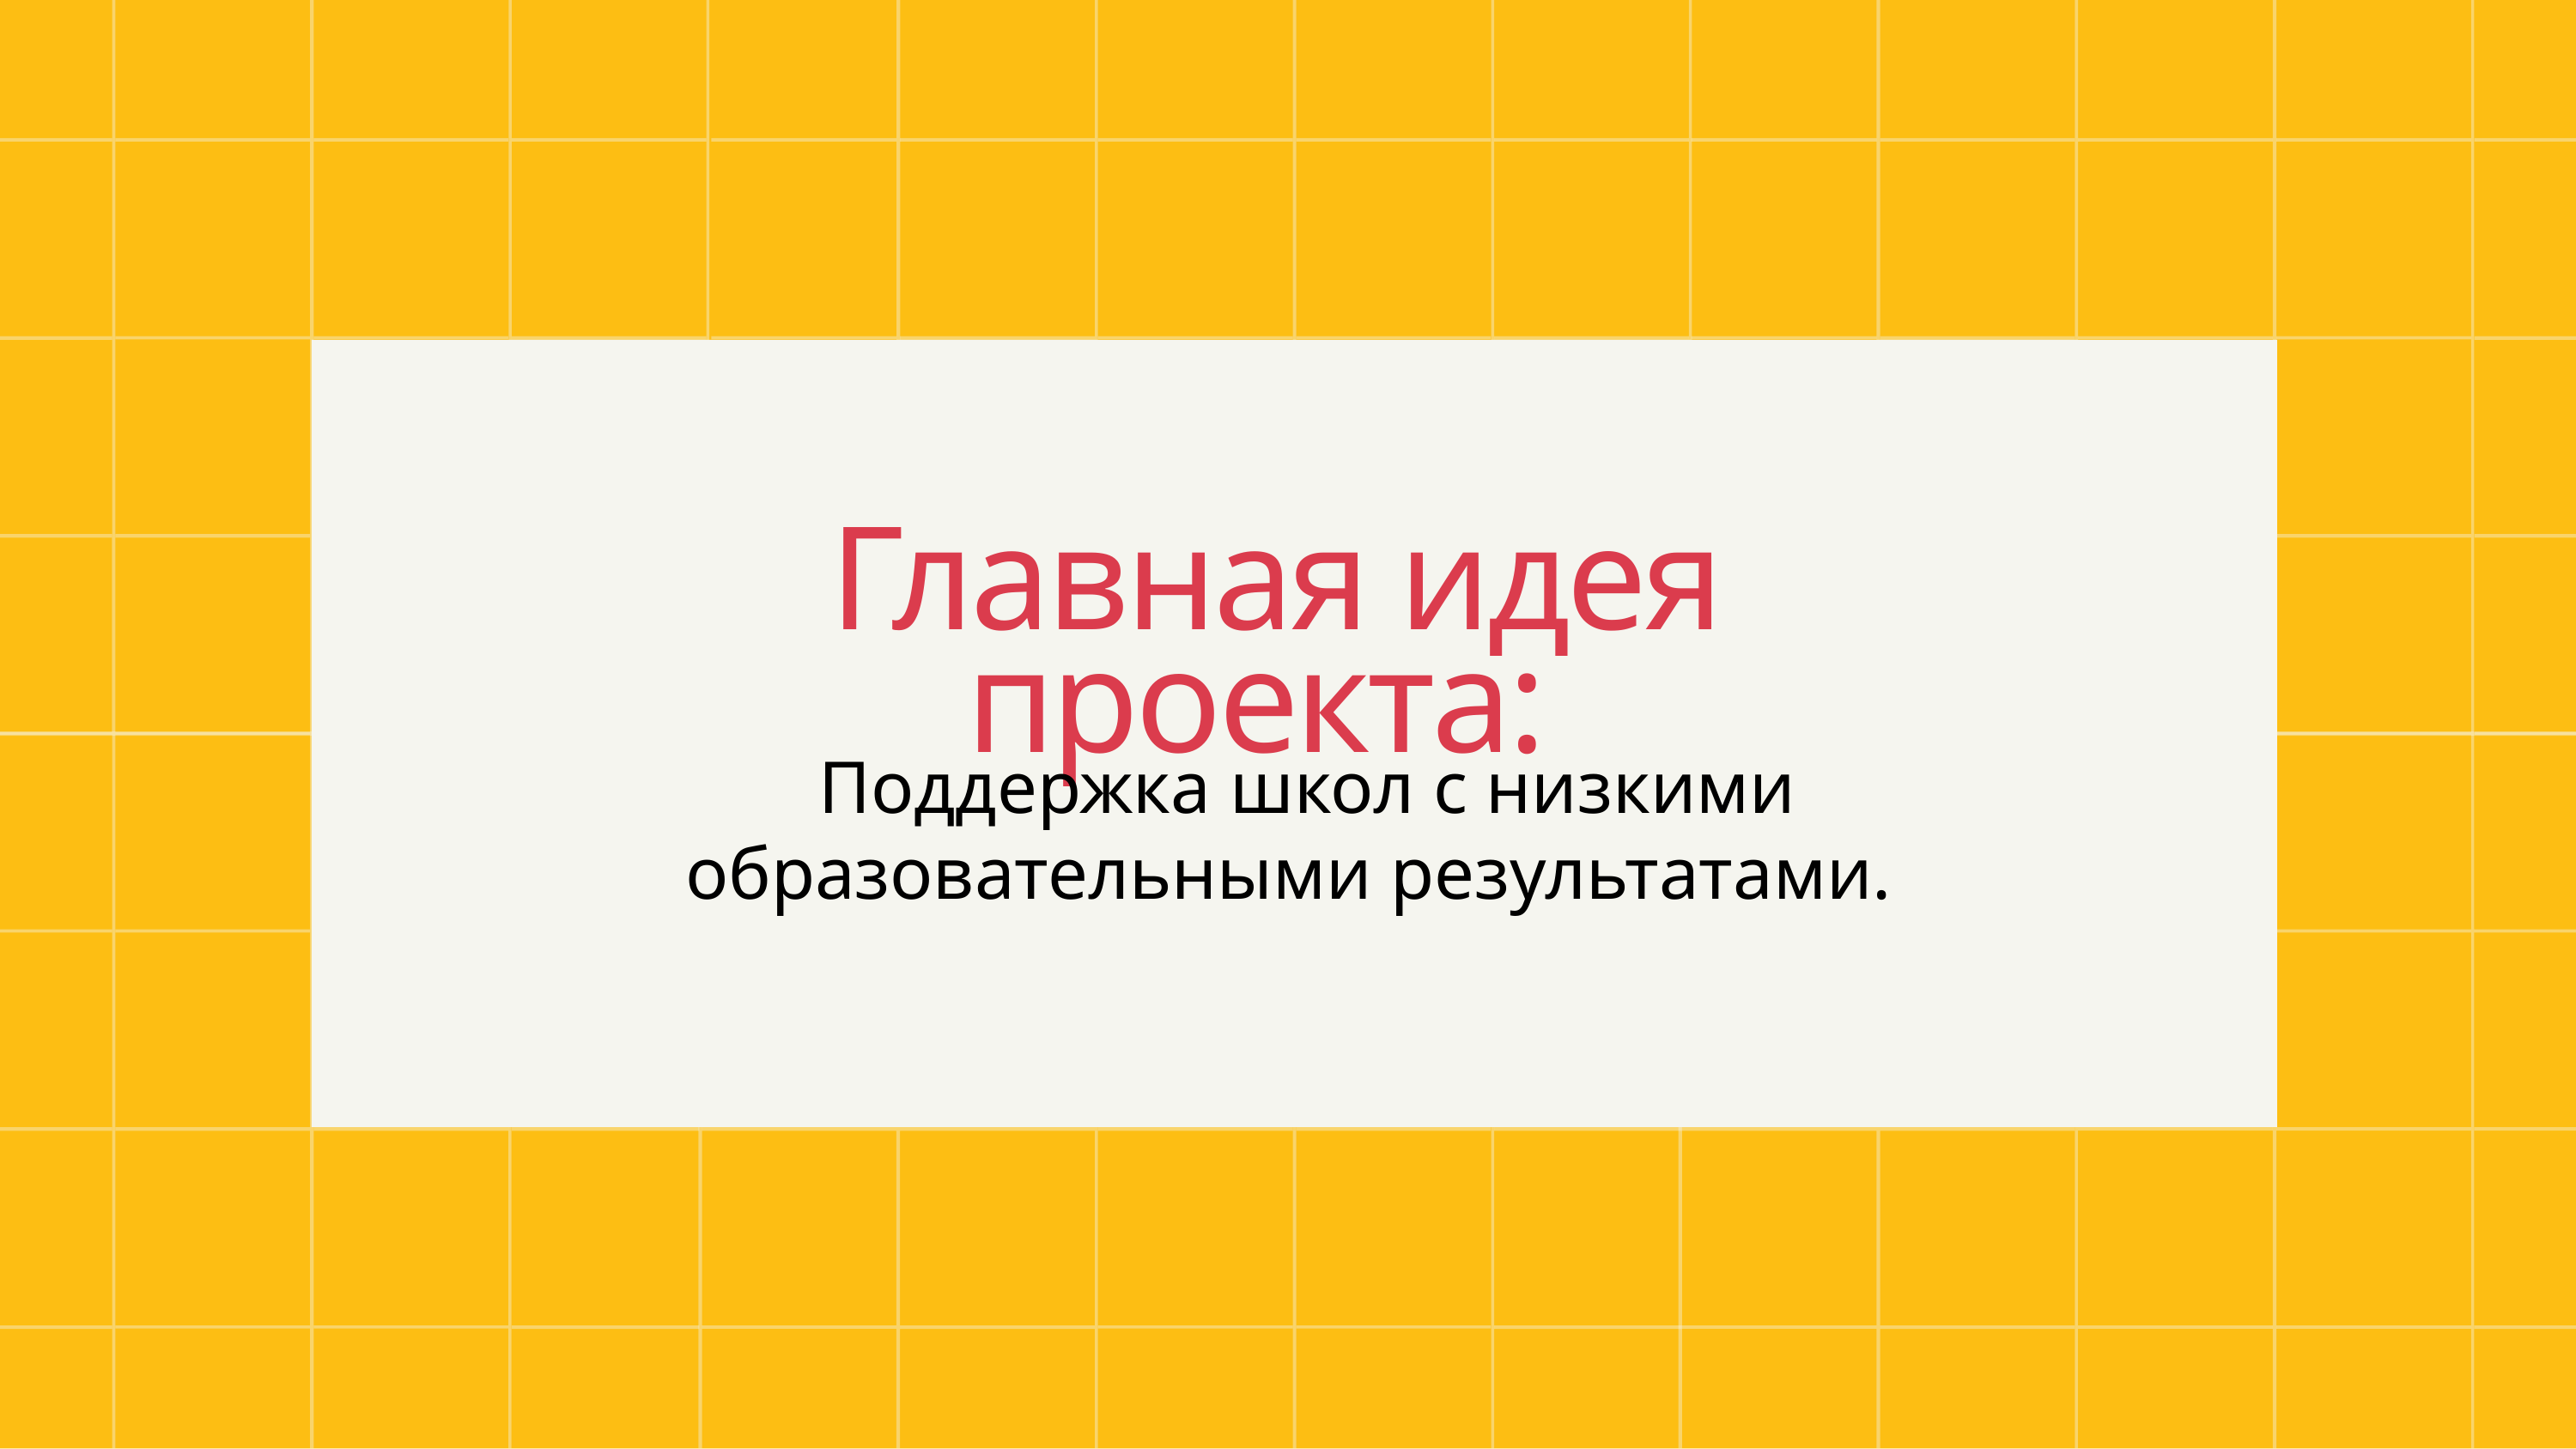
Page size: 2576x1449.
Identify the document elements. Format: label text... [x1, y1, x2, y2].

text_box [313, 1127, 509, 1131]
text_box [1681, 1127, 2078, 1449]
text_box [2475, 538, 2576, 731]
text_box [116, 142, 310, 336]
text_box [2474, 137, 2576, 142]
text_box [0, 340, 112, 534]
text_box [1678, 1127, 1682, 1449]
text_box [511, 137, 707, 142]
text_box [0, 538, 112, 731]
text_box [115, 534, 311, 538]
text_box [1292, 1127, 1297, 1449]
text_box [1880, 1330, 2075, 1449]
text_box [1098, 1131, 1292, 1325]
text_box [1494, 1127, 1678, 1131]
text_box Поддержка школ с низкими образовательными результатами. [524, 735, 2091, 920]
text_box [1098, 142, 1292, 336]
text_box [698, 1127, 702, 1449]
text_box [1292, 0, 1297, 339]
text_box [2277, 1329, 2470, 1449]
title Главная идея проекта: [430, 518, 2082, 782]
text_box [0, 737, 112, 929]
text_box [116, 0, 310, 137]
text_box [314, 1131, 508, 1325]
text_box [2277, 142, 2470, 336]
text_box [2272, 1127, 2277, 1449]
text_box [1097, 137, 1293, 142]
text_box [0, 0, 112, 137]
text_box [2078, 1127, 2273, 1131]
text_box [1880, 336, 2075, 339]
text_box [0, 0, 311, 737]
text_box [508, 0, 512, 339]
text_box [1691, 137, 1877, 142]
text_box [2078, 137, 2273, 142]
text_box [511, 336, 707, 339]
text_box [2475, 142, 2576, 336]
text_box [512, 1330, 698, 1449]
text_box [1880, 142, 2075, 336]
text_box [310, 933, 314, 1449]
text_box [508, 1127, 512, 1449]
text_box [1688, 0, 1692, 339]
text_box [314, 0, 508, 137]
text_box [0, 137, 112, 142]
text_box [1297, 1329, 1491, 1449]
text_box [116, 737, 310, 929]
text_box [702, 1329, 896, 1449]
text_box [313, 137, 509, 142]
text_box [1494, 137, 1689, 142]
text_box [1495, 1330, 1678, 1449]
text_box [1296, 336, 1492, 339]
text_box [901, 1330, 1095, 1449]
text_box [2474, 534, 2576, 538]
text_box [1691, 336, 1877, 339]
text_box [2275, 737, 2576, 1449]
text_box [511, 1325, 698, 1330]
text_box [901, 1131, 1095, 1325]
text_box [711, 336, 897, 339]
text_box [1296, 137, 1492, 142]
text_box [2078, 1131, 2272, 1325]
text_box [1297, 142, 1491, 336]
text_box [2079, 0, 2272, 137]
text_box [901, 142, 1095, 336]
text_box [115, 137, 311, 142]
text_box [901, 0, 1095, 137]
text_box [1297, 0, 1491, 137]
text_box [512, 142, 706, 336]
text_box [112, 737, 116, 1449]
text_box [511, 1127, 698, 1131]
text_box [710, 0, 896, 339]
text_box [115, 1127, 311, 1131]
text_box [0, 1131, 112, 1325]
text_box [2079, 142, 2272, 336]
text_box [2474, 336, 2576, 340]
text_box [1495, 1131, 1678, 1325]
text_box [1297, 1131, 1491, 1325]
text_box [1296, 1127, 1492, 1131]
text_box [2272, 0, 2277, 339]
text_box [313, 336, 509, 339]
text_box [115, 1325, 311, 1329]
text_box [2277, 737, 2470, 929]
text_box [0, 142, 112, 336]
text_box [1682, 1329, 1876, 1449]
text_box [314, 1329, 508, 1449]
text_box [1491, 1127, 1495, 1449]
text_box [0, 1325, 112, 1330]
text_box [116, 933, 310, 1127]
text_box [2078, 1325, 2273, 1329]
text_box [2078, 336, 2273, 339]
text_box [116, 538, 310, 731]
text_box [2275, 336, 2471, 340]
text_box [2078, 1329, 2272, 1449]
text_box [310, 0, 314, 339]
text_box [115, 929, 311, 933]
text_box [0, 929, 112, 933]
text_box [1495, 0, 1688, 137]
text_box [1098, 0, 1292, 137]
text_box [2277, 340, 2470, 534]
text_box [706, 0, 710, 339]
text_box [2277, 538, 2470, 731]
text_box [896, 0, 901, 339]
text_box [2075, 0, 2079, 339]
text_box [702, 1131, 896, 1325]
text_box [2277, 534, 2471, 538]
text_box [1097, 1127, 1293, 1131]
text_box [1692, 0, 1876, 137]
text_box [1880, 1131, 2075, 1325]
text_box [311, 339, 2277, 1127]
text_box [702, 1127, 1098, 1449]
text_box [512, 1131, 698, 1325]
text_box [2475, 933, 2576, 1127]
text_box [1098, 1329, 1292, 1449]
text_box [900, 336, 1096, 339]
text_box [313, 1325, 509, 1329]
text_box [512, 0, 706, 137]
text_box [1692, 142, 1876, 336]
text_box [314, 142, 508, 336]
text_box [2277, 1131, 2470, 1325]
text_box [2277, 0, 2576, 737]
text_box [2475, 737, 2576, 929]
text_box [0, 1330, 112, 1449]
text_box [1494, 1325, 1678, 1330]
text_box [1095, 0, 1098, 339]
text_box [1880, 137, 2075, 142]
text_box [900, 137, 1096, 142]
text_box [1296, 1325, 1492, 1329]
text_box [0, 336, 112, 340]
text_box [2475, 1131, 2576, 1325]
text_box [2475, 340, 2576, 534]
text_box [0, 933, 112, 1127]
text_box [116, 1131, 310, 1325]
text_box [115, 336, 311, 340]
text_box [2475, 1330, 2576, 1449]
text_box [116, 340, 310, 534]
text_box [1097, 1325, 1293, 1329]
text_box [0, 534, 112, 538]
text_box [711, 137, 897, 142]
text_box [0, 1127, 112, 1131]
text_box [2277, 933, 2470, 1127]
text_box [1494, 336, 1689, 339]
text_box [1876, 0, 1880, 339]
text_box [1682, 1131, 1876, 1325]
text_box [1491, 0, 1495, 339]
text_box [2475, 0, 2576, 137]
text_box [116, 1329, 310, 1449]
text_box [1495, 142, 1688, 336]
text_box [1097, 336, 1293, 339]
text_box [2275, 137, 2471, 142]
text_box [1880, 0, 2075, 137]
text_box [2277, 0, 2470, 137]
